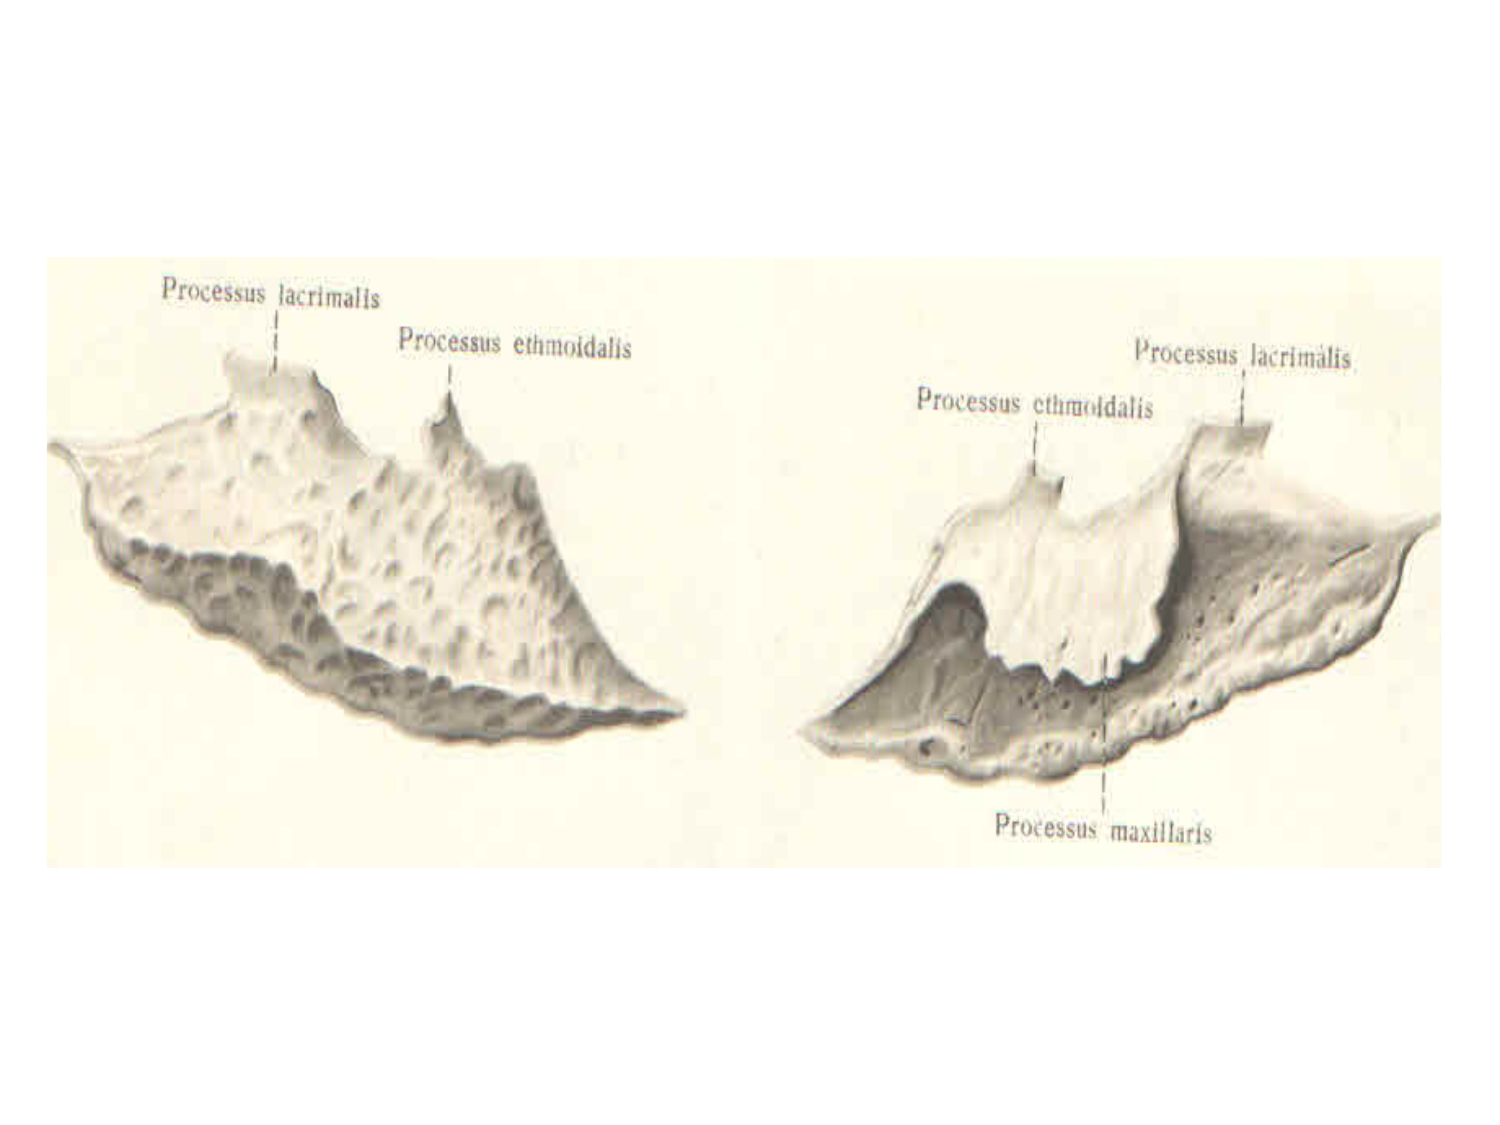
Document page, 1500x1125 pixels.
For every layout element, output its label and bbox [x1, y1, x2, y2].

picture [46, 257, 1442, 868]
